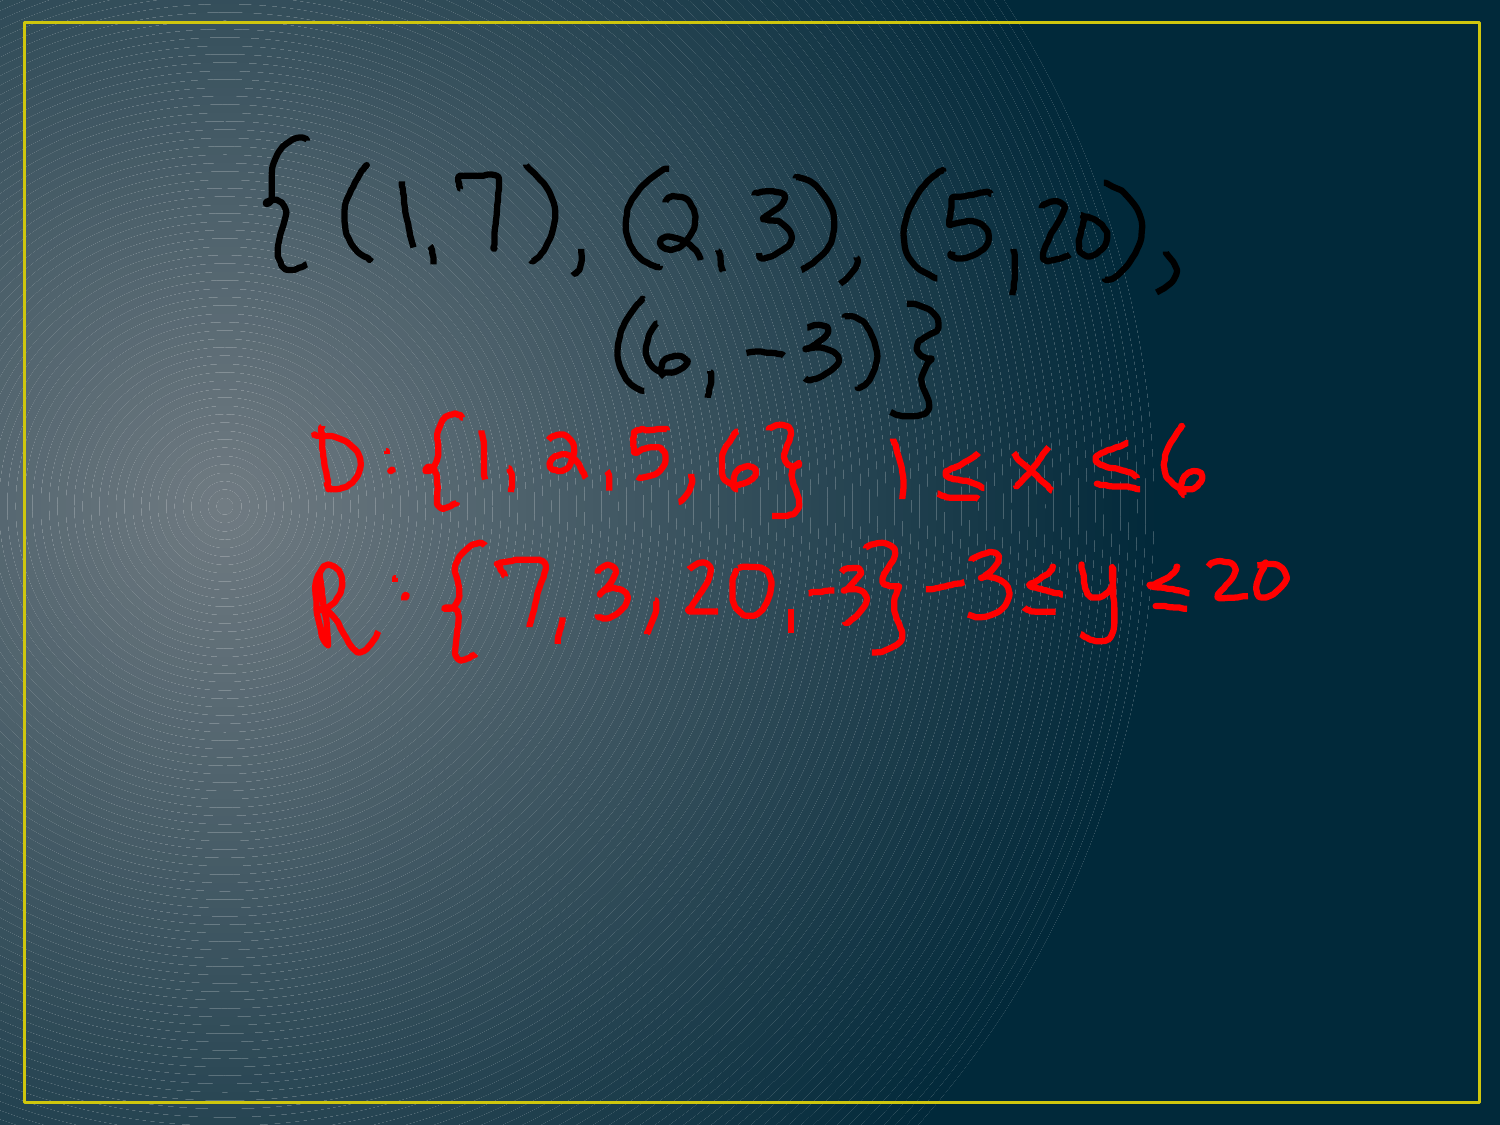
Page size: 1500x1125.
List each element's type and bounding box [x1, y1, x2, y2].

text_box [265, 137, 1288, 661]
